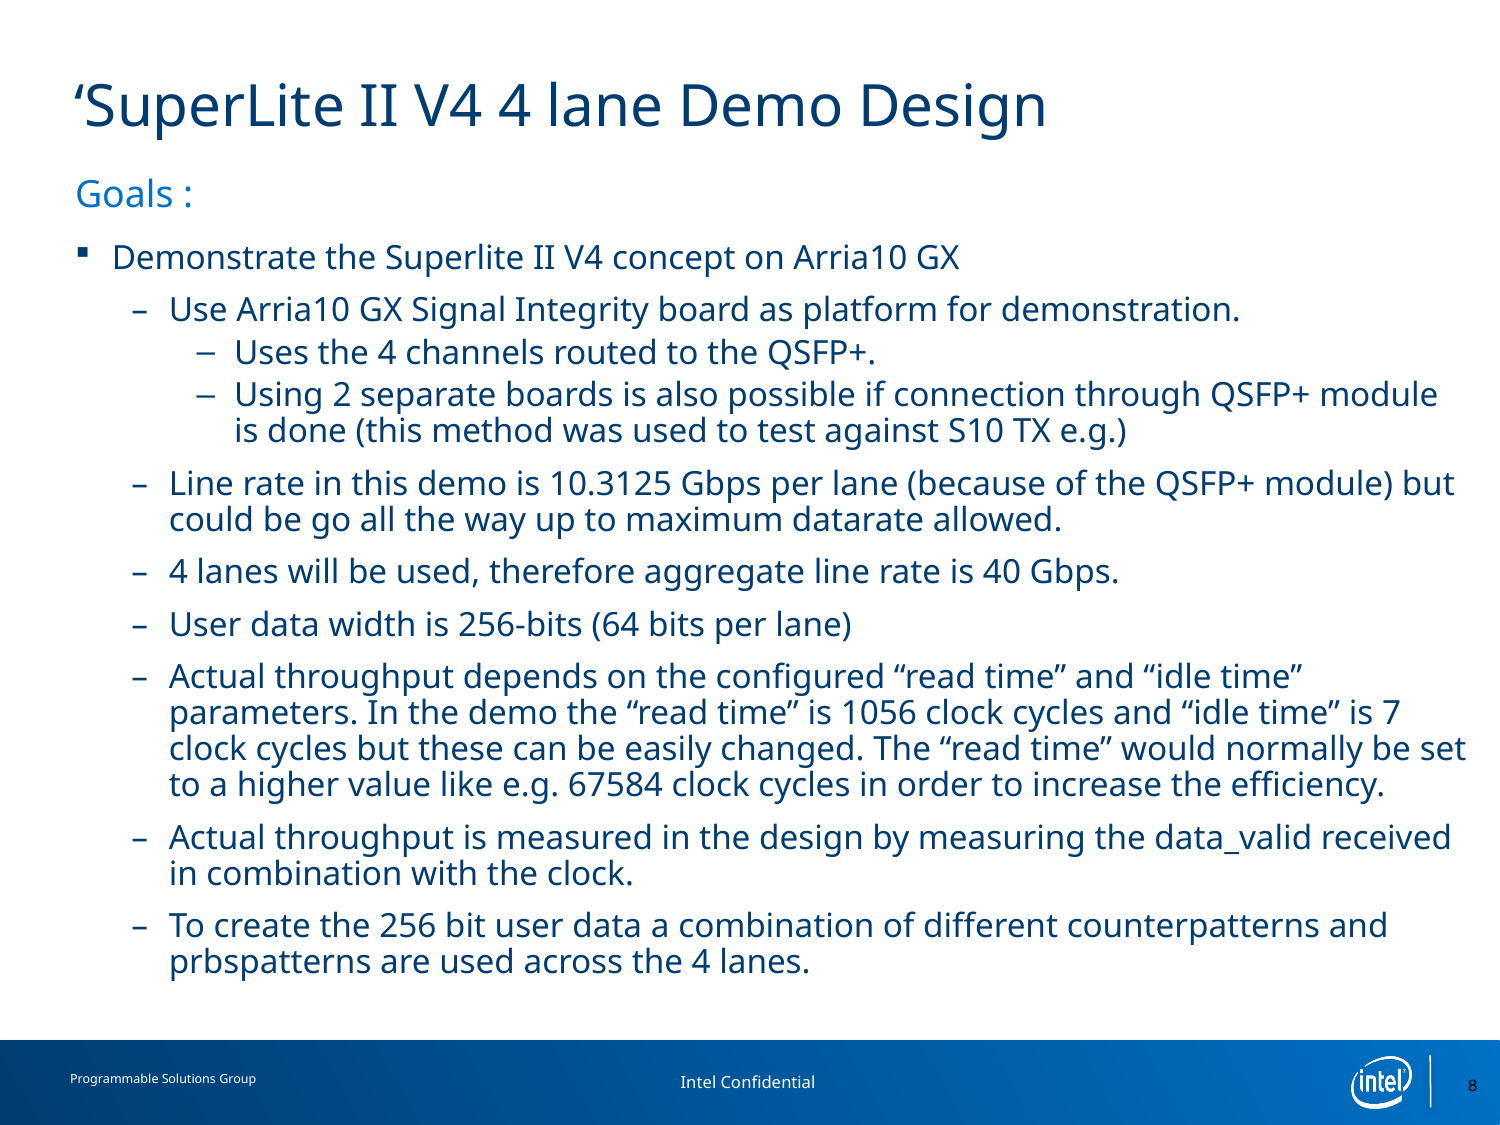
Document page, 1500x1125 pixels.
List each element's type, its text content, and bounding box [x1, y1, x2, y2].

list Goals : Demonstrate the Superlite II V4 concept on Arria10 GX Use Arria10 GX Signal Integrity board as platform for demonstration. Uses the 4 channels routed to the QSFP+. Using 2 separate boards is also possible if connection through QSFP+ module is done (this method was used to test against S10 TX e.g.) Line rate in this demo is 10.3125 Gbps per lane (because of the QSFP+ module) but could be go all the way up to maximum datarate allowed. 4 lanes will be used, therefore aggregate line rate is 40 Gbps. User data width is 256-bits (64 bits per lane) Actual throughput depends on the configured “read time” and “idle time” parameters. In the demo the “read time” is 1056 clock cycles and “idle time” is 7 clock cycles but these can be easily changed. The “read time” would normally be set to a higher value like e.g. 67584 clock cycles in order to increase the efficiency. Actual throughput is measured in the design by measuring the data_valid received in combination with the clock. To create the 256 bit user data a combination of different counterpatterns and prbspatterns are used across the 4 lanes. [75, 174, 1471, 1000]
title ‘SuperLite II V4 4 lane Demo Design [74, 67, 1425, 258]
slide_number 8 [1127, 1055, 1478, 1116]
